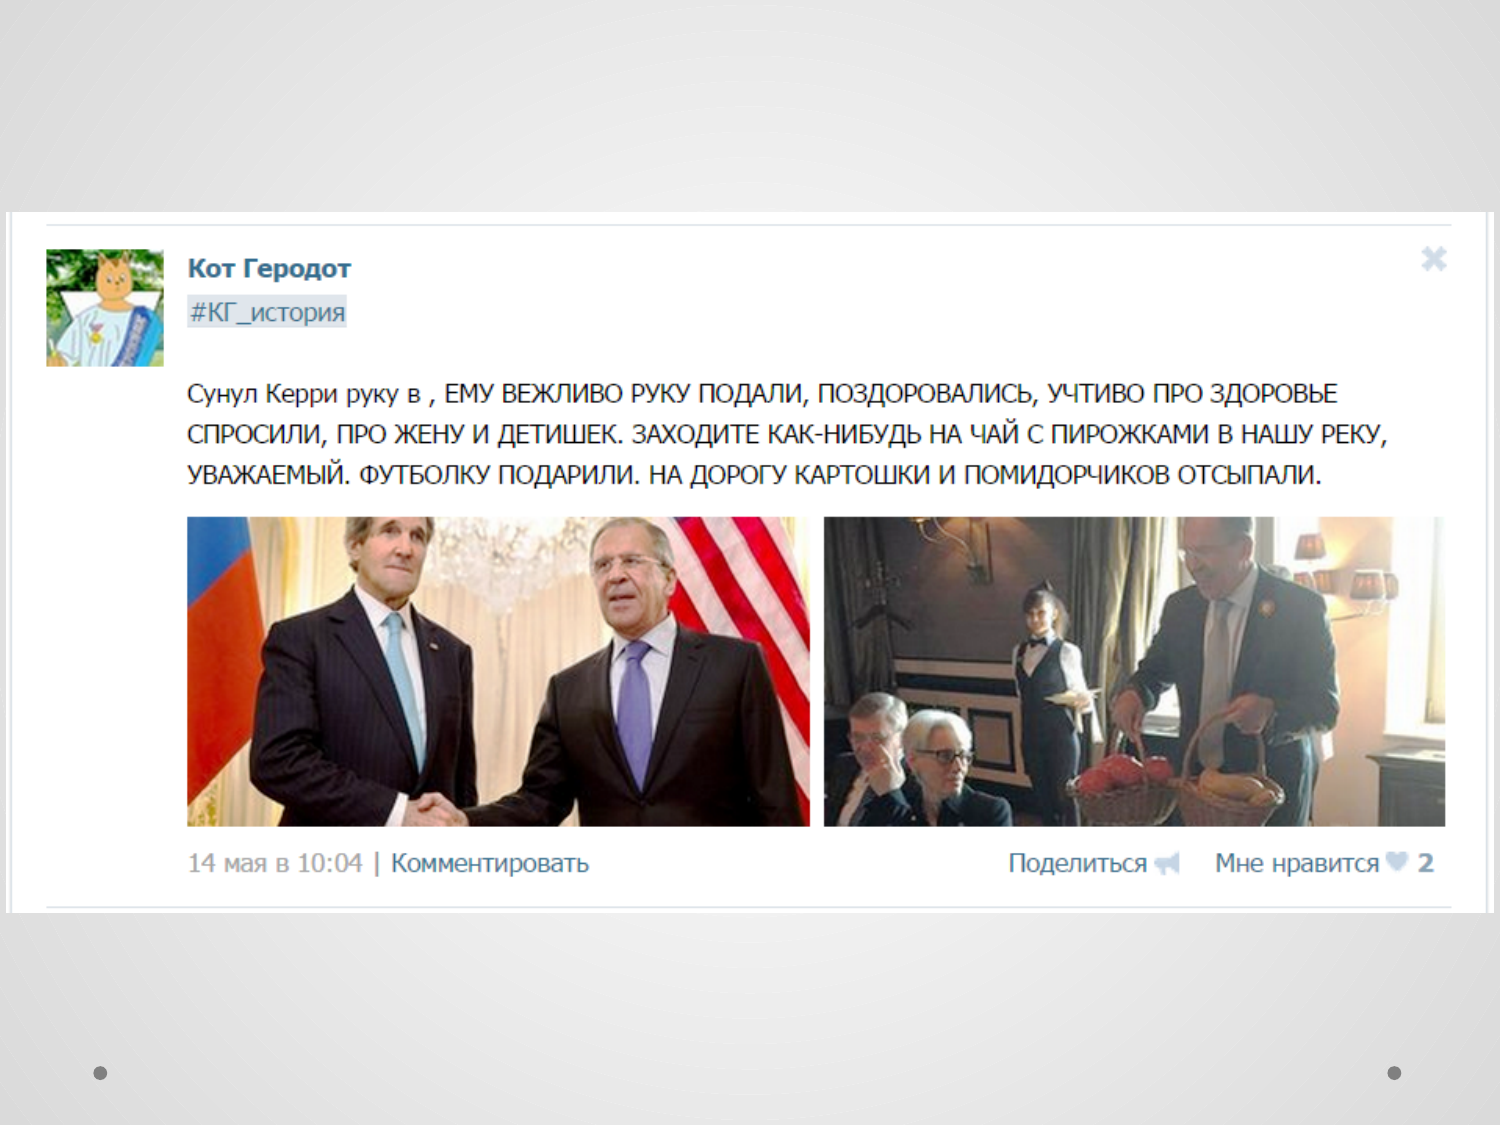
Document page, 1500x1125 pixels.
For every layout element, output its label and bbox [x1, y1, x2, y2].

picture [6, 211, 1494, 913]
